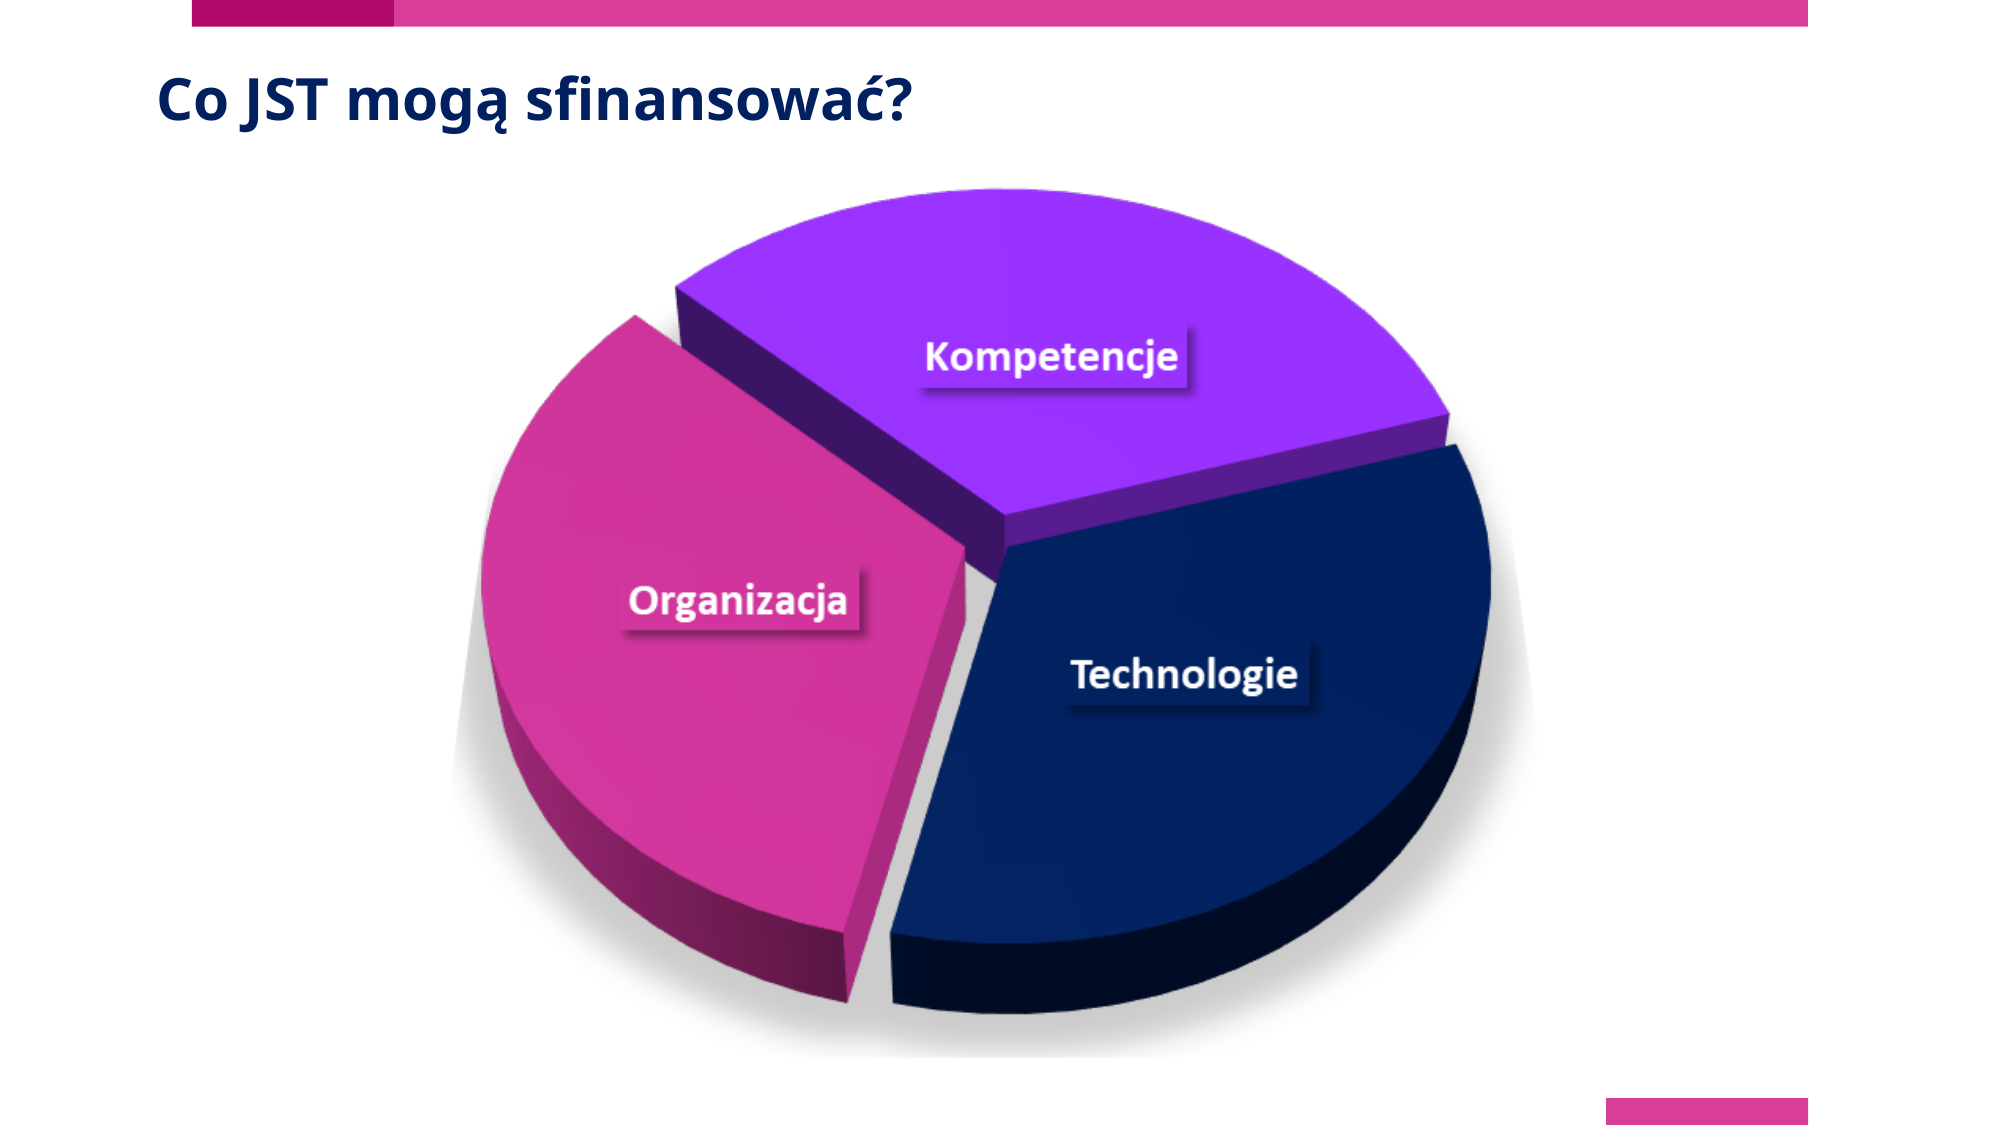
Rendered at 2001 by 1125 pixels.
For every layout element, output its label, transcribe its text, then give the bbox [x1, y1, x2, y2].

title Co JST mogą sfinansować? [156, 63, 1133, 142]
picture [266, 141, 1729, 1112]
